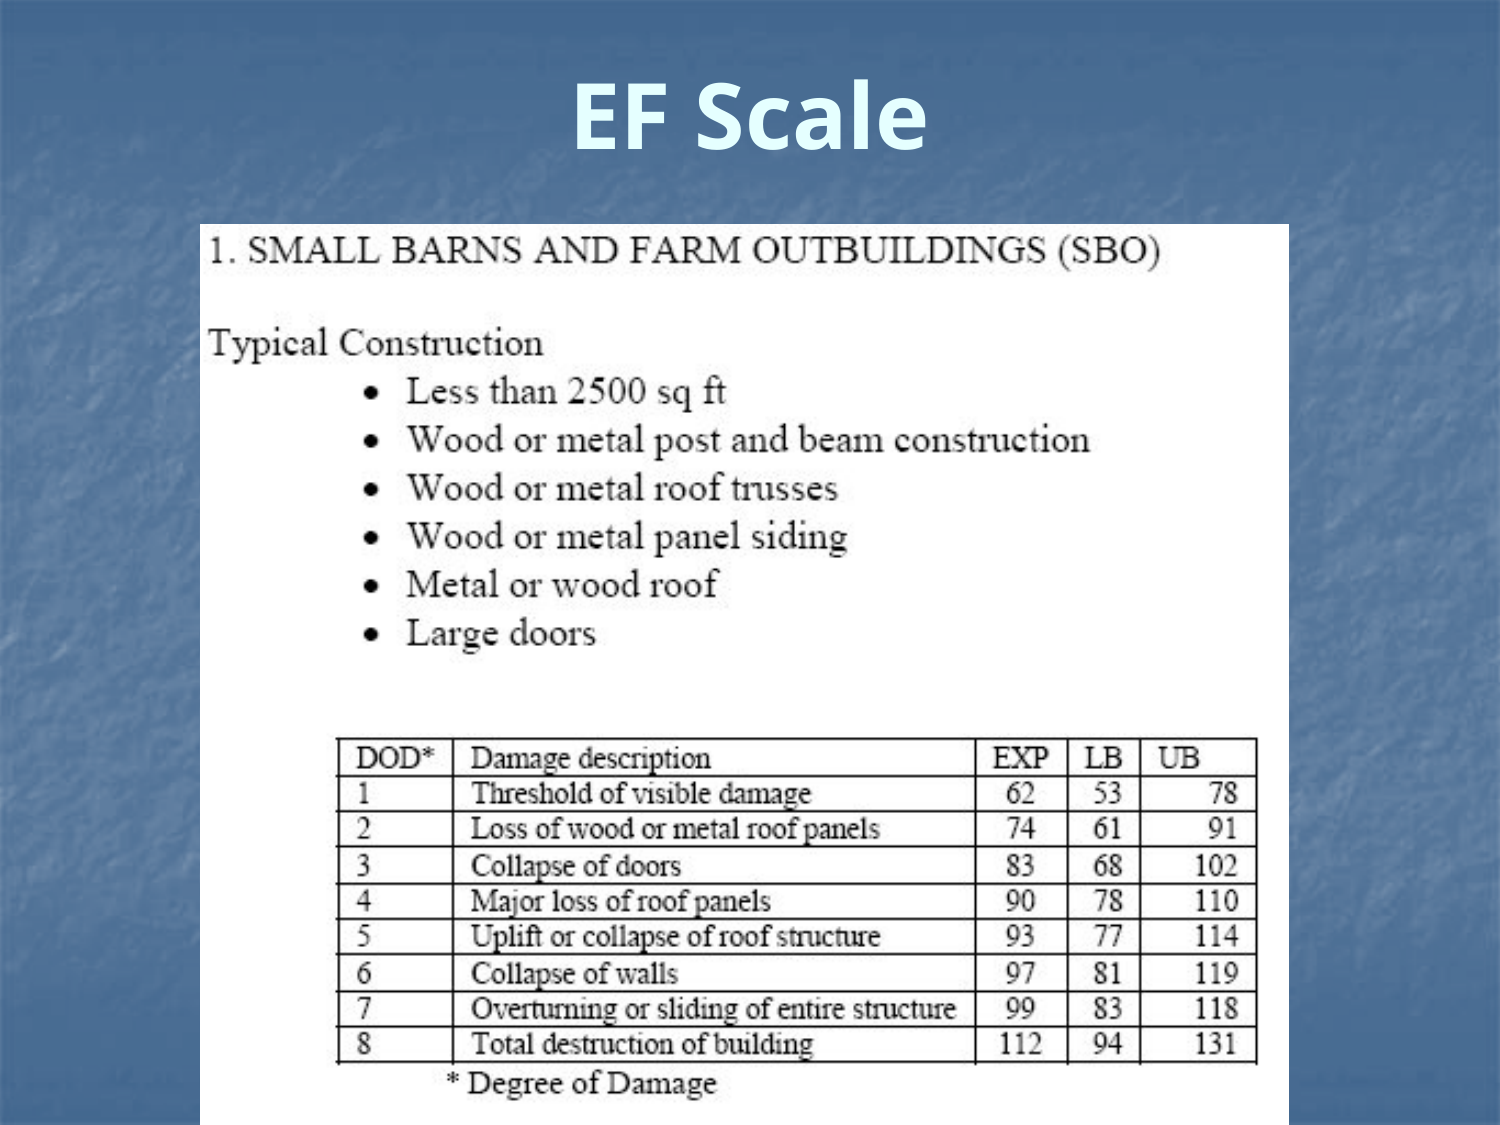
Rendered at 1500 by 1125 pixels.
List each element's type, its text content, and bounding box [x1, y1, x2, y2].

title EF Scale [74, 0, 1426, 226]
picture [199, 224, 1290, 1125]
